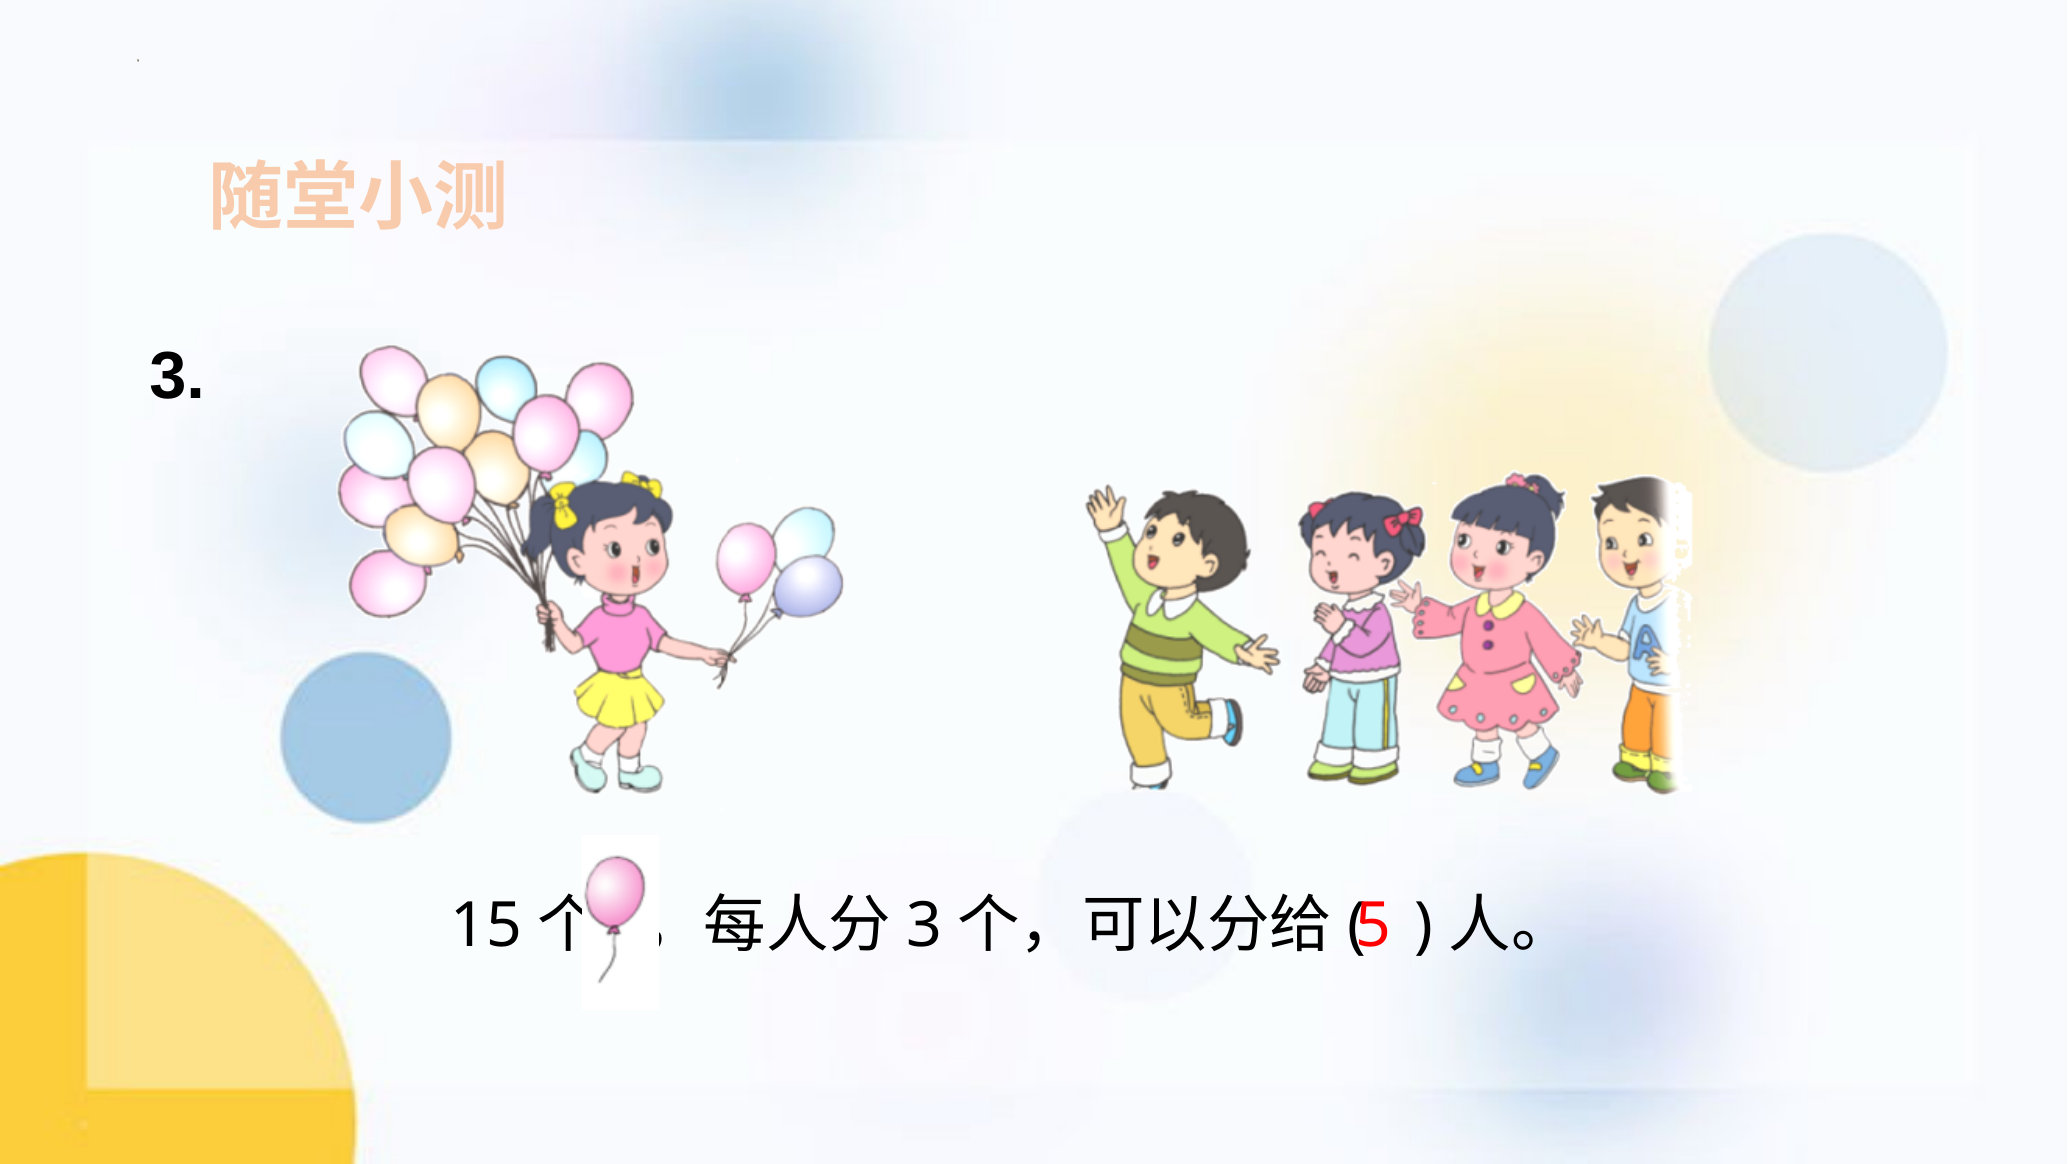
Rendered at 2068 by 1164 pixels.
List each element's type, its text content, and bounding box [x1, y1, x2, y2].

text_box 15个 ，每人分3个，可以分给( )人。 [1432, 853, 1591, 967]
text_box 15个 ，每人分3个，可以分给( )人。 [659, 853, 1339, 967]
text_box 5 [1339, 853, 1432, 967]
text_box 15个 ，每人分3个，可以分给( )人。 [435, 853, 582, 967]
picture [0, 0, 2068, 1164]
text_box 随堂小测 [193, 140, 548, 246]
text_box 3. [134, 324, 268, 420]
